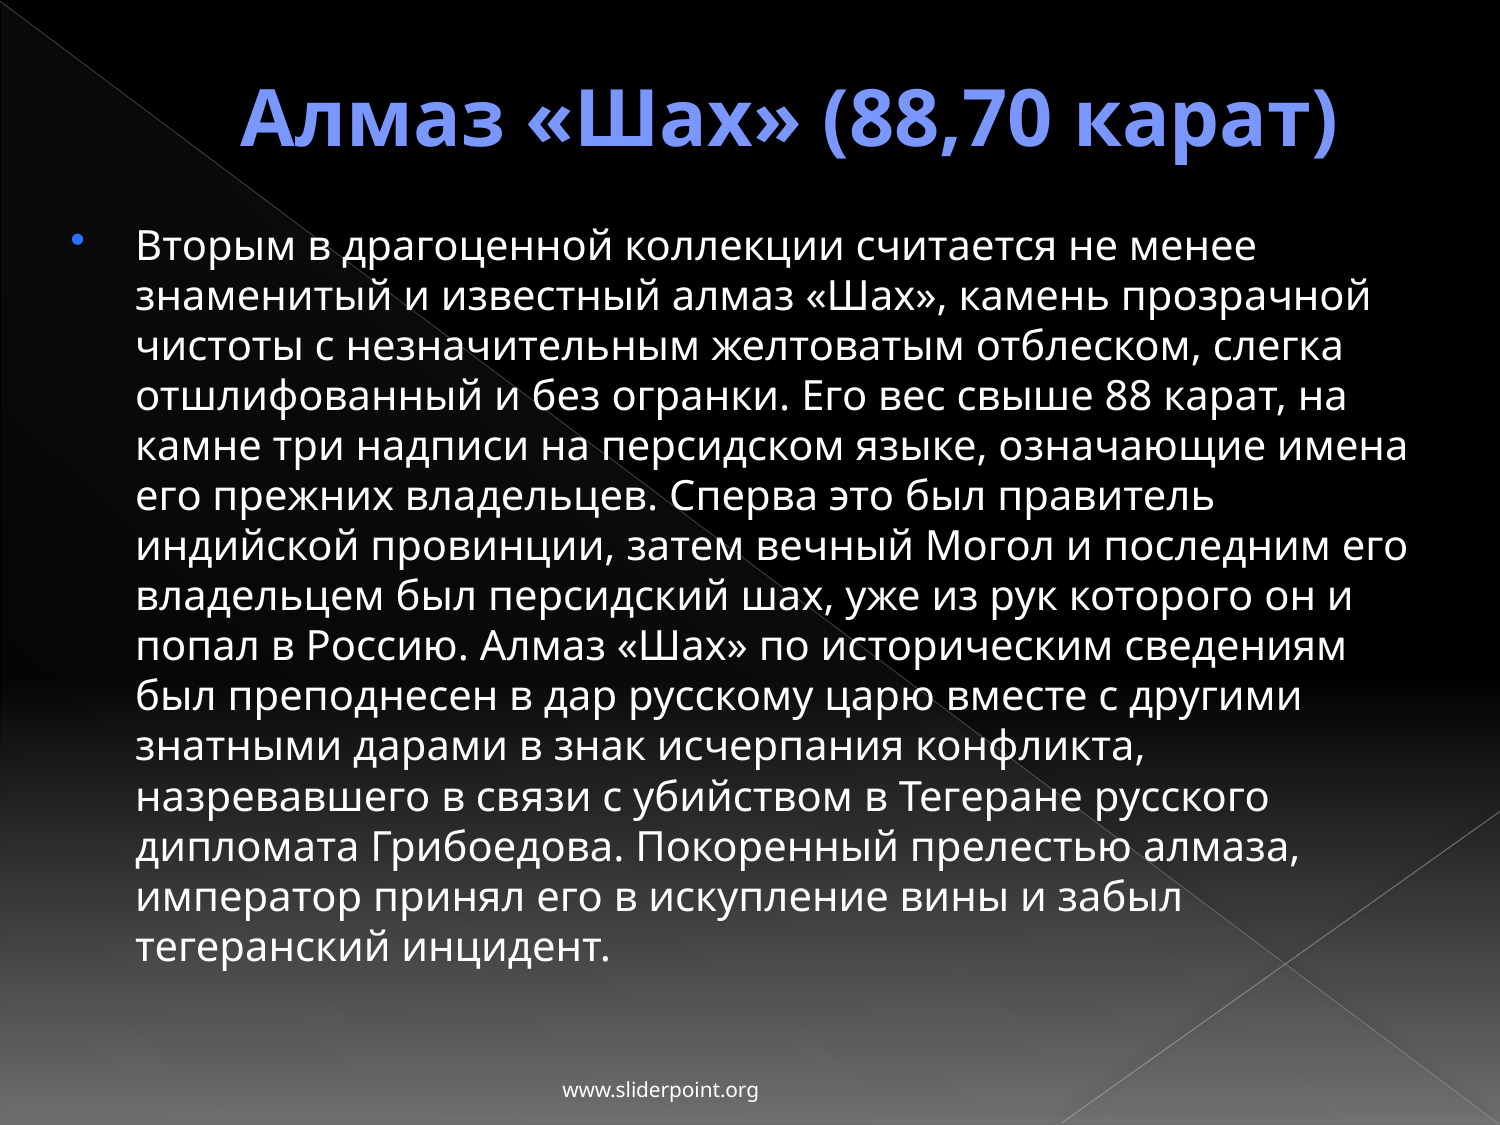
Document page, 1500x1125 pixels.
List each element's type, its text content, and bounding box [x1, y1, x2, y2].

footer www.sliderpoint.org [75, 1063, 774, 1113]
list Вторым в драгоценной коллекции считается не менее знаменитый и известный алмаз «Шах», камень прозрачной чистоты с незначительным желтоватым отблеском, слегка отшлифованный и без огранки. Его вес свыше 88 карат, на камне три надписи на персидском языке, означающие имена его прежних владельцев. Сперва это был правитель индийской провинции, затем вечный Могол и последним его владельцем был персидский шах, уже из рук которого он и попал в Россию. Алмаз «Шах» по историческим сведениям был преподнесен в дар русскому царю вместе с другими знатными дарами в знак исчерпания конфликта, назревавшего в связи с убийством в Тегеране русского дипломата Грибоедова. Покоренный прелестью алмаза, император принял его в искупление вины и забыл тегеранский инцидент. [46, 210, 1454, 1125]
title Алмаз «Шах» (88,70 карат) [0, 0, 1500, 230]
